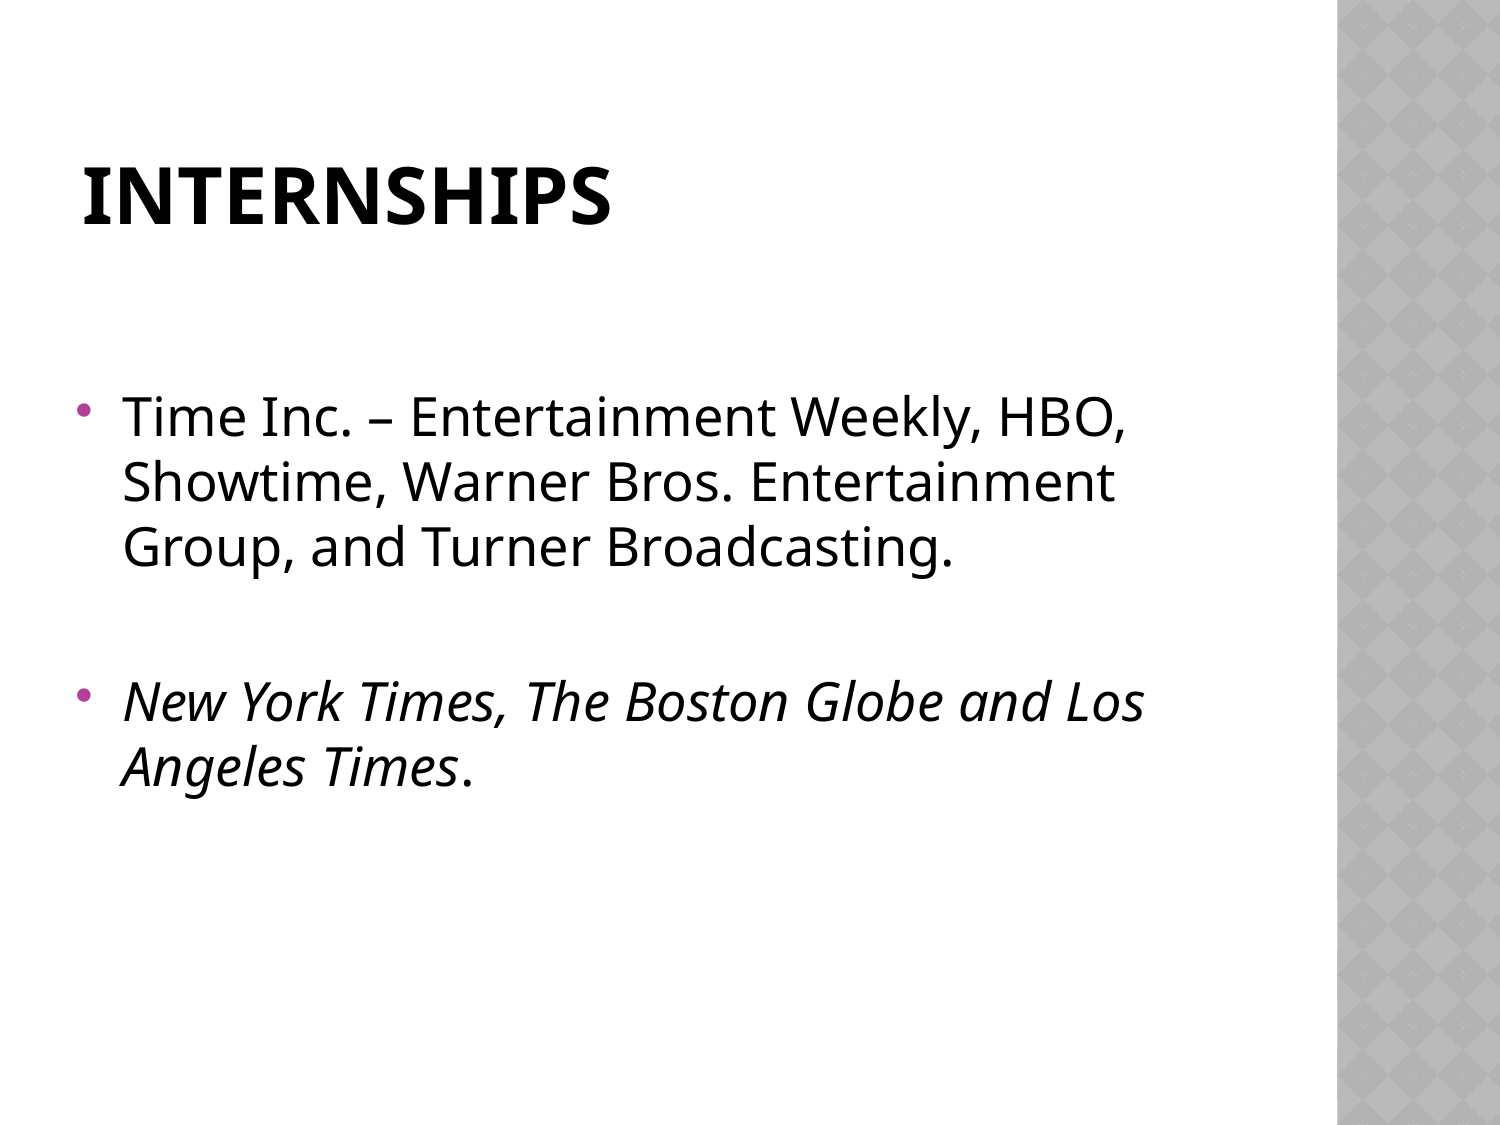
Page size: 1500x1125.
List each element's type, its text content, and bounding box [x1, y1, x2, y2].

list Time Inc. – Entertainment Weekly, HBO, Showtime, Warner Bros. Entertainment Group, and Turner Broadcasting. New York Times, The Boston Globe and Los Angeles Times. [62, 375, 1250, 849]
title Internships [75, 52, 1263, 240]
